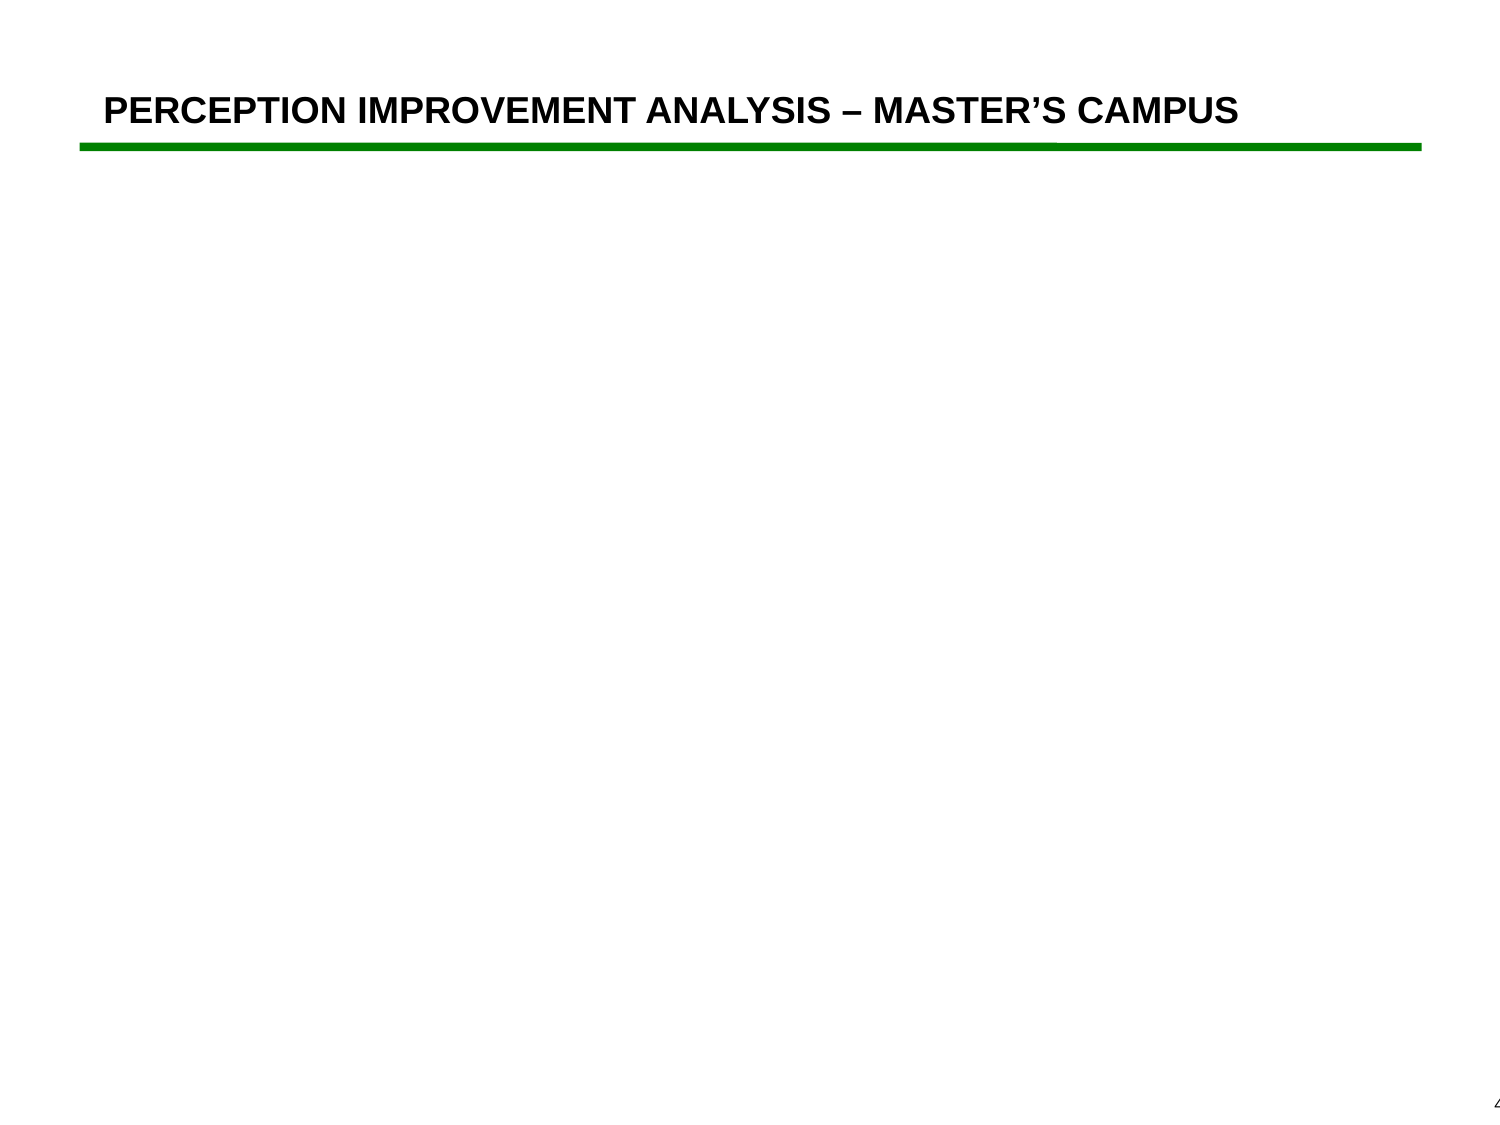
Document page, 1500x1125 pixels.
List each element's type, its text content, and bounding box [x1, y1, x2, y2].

title PERCEPTION IMPROVEMENT ANALYSIS – MASTER’S CAMPUS [88, 71, 1380, 147]
